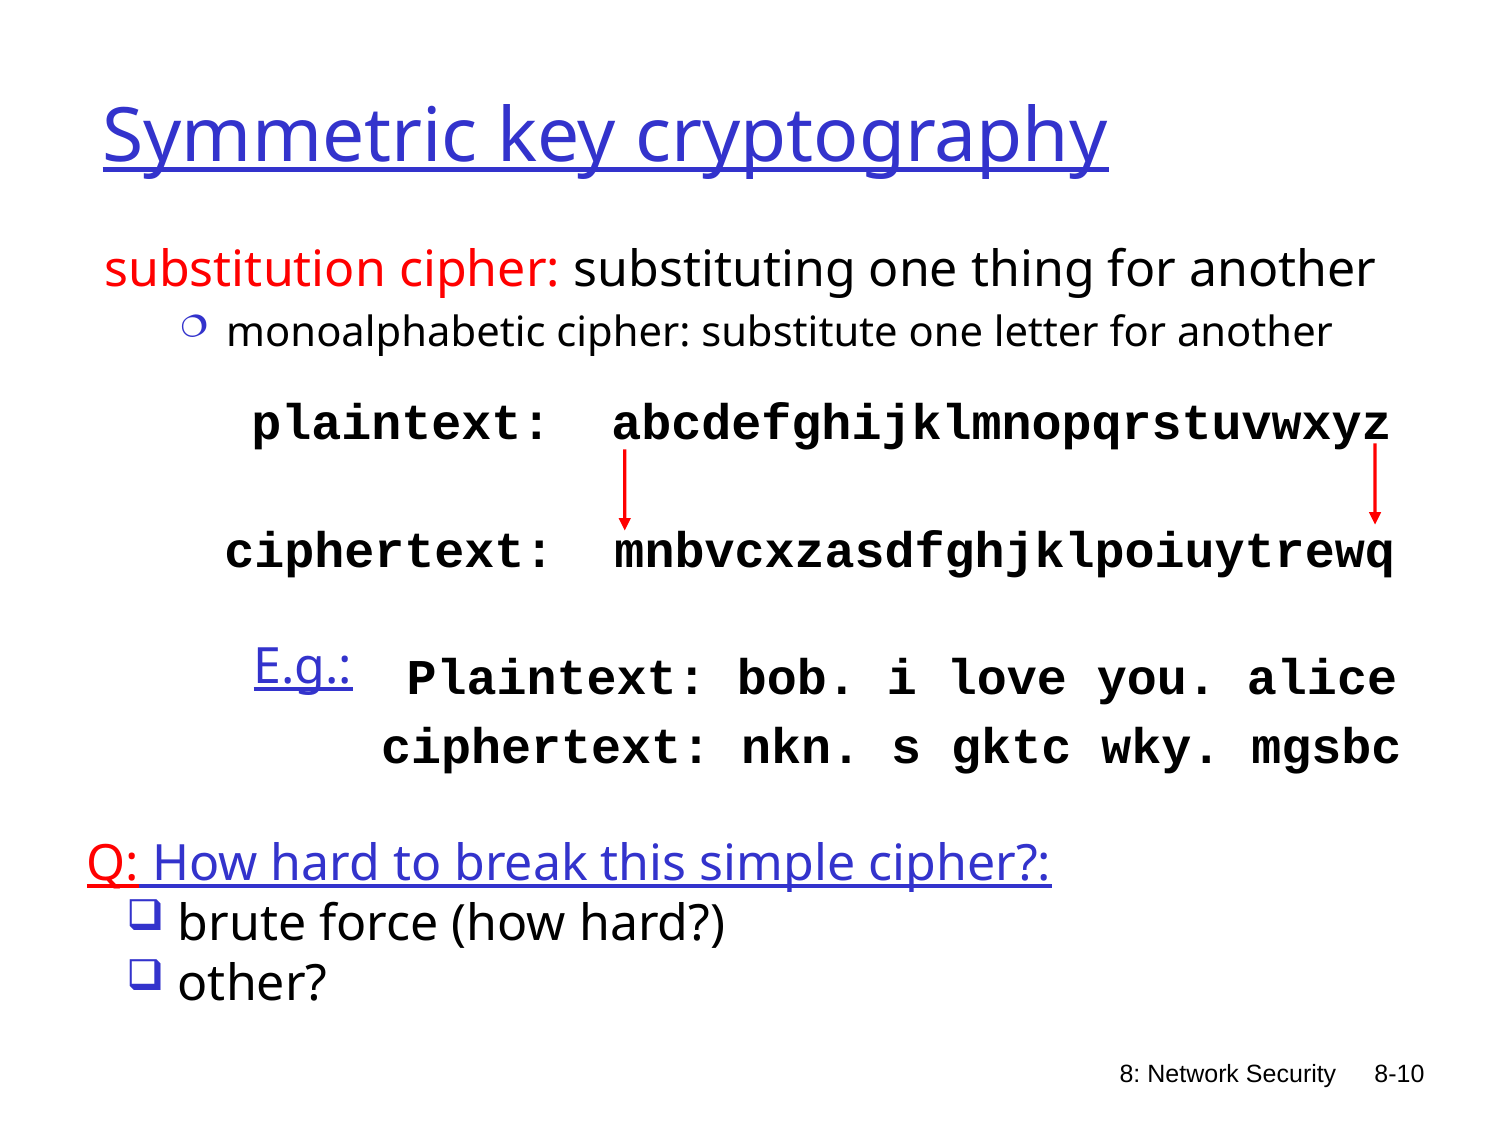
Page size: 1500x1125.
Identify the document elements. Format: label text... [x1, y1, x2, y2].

title Symmetric key cryptography [87, 37, 1363, 225]
footer 8: Network Security [876, 1050, 1352, 1125]
text_box Q: How hard to break this simple cipher?: brute force (how hard?) other? [72, 822, 1067, 1018]
text_box plaintext: abcdefghijklmnopqrstuvwxyz [236, 382, 1406, 457]
text_box E.g.: [238, 625, 368, 701]
text_box ciphertext: nkn. s gktc wky. mgsbc [366, 706, 1416, 782]
text_box Plaintext: bob. i love you. alice [391, 636, 1412, 706]
text_box [1368, 443, 1382, 525]
slide_number 8-10 [1320, 1050, 1440, 1099]
text_box ciphertext: mnbvcxzasdfghjklpoiuytrewq [209, 510, 1410, 585]
text_box [618, 449, 631, 531]
list substitution cipher: substituting one thing for another monoalphabetic cipher: substitute one letter for another [89, 229, 1415, 429]
